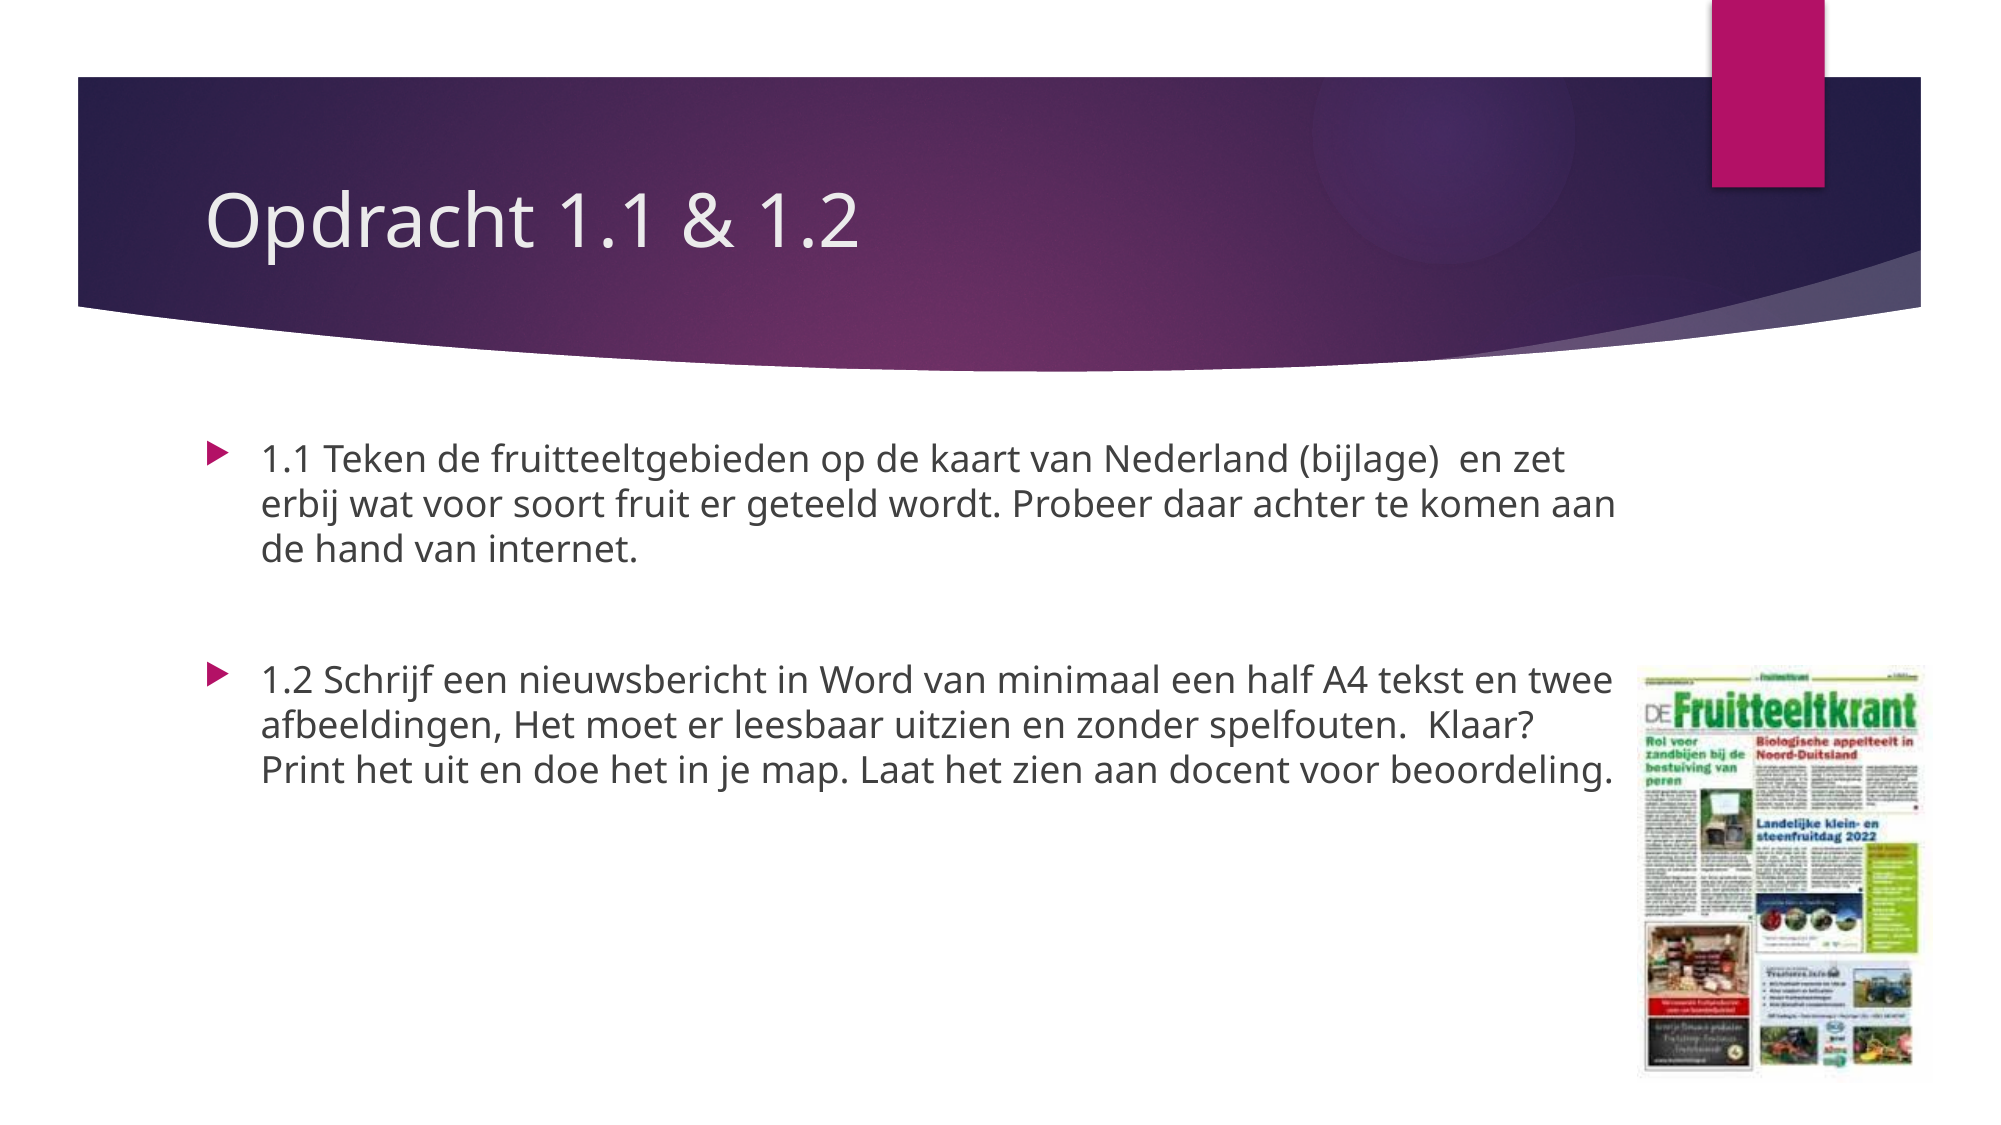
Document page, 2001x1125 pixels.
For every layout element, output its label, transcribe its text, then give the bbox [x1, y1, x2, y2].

title Opdracht 1.1 & 1.2 [189, 159, 1627, 276]
list 1.1 Teken de fruitteeltgebieden op de kaart van Nederland (bijlage) en zet erbij wat voor soort fruit er geteeld wordt. Probeer daar achter te komen aan de hand van internet. 1.2 Schrijf een nieuwsbericht in Word van minimaal een half A4 tekst en twee afbeeldingen, Het moet er leesbaar uitzien en zonder spelfouten. Klaar? Print het uit en doe het in je map. Laat het zien aan docent voor beoordeling. [189, 427, 1638, 988]
picture [1636, 664, 1933, 1083]
